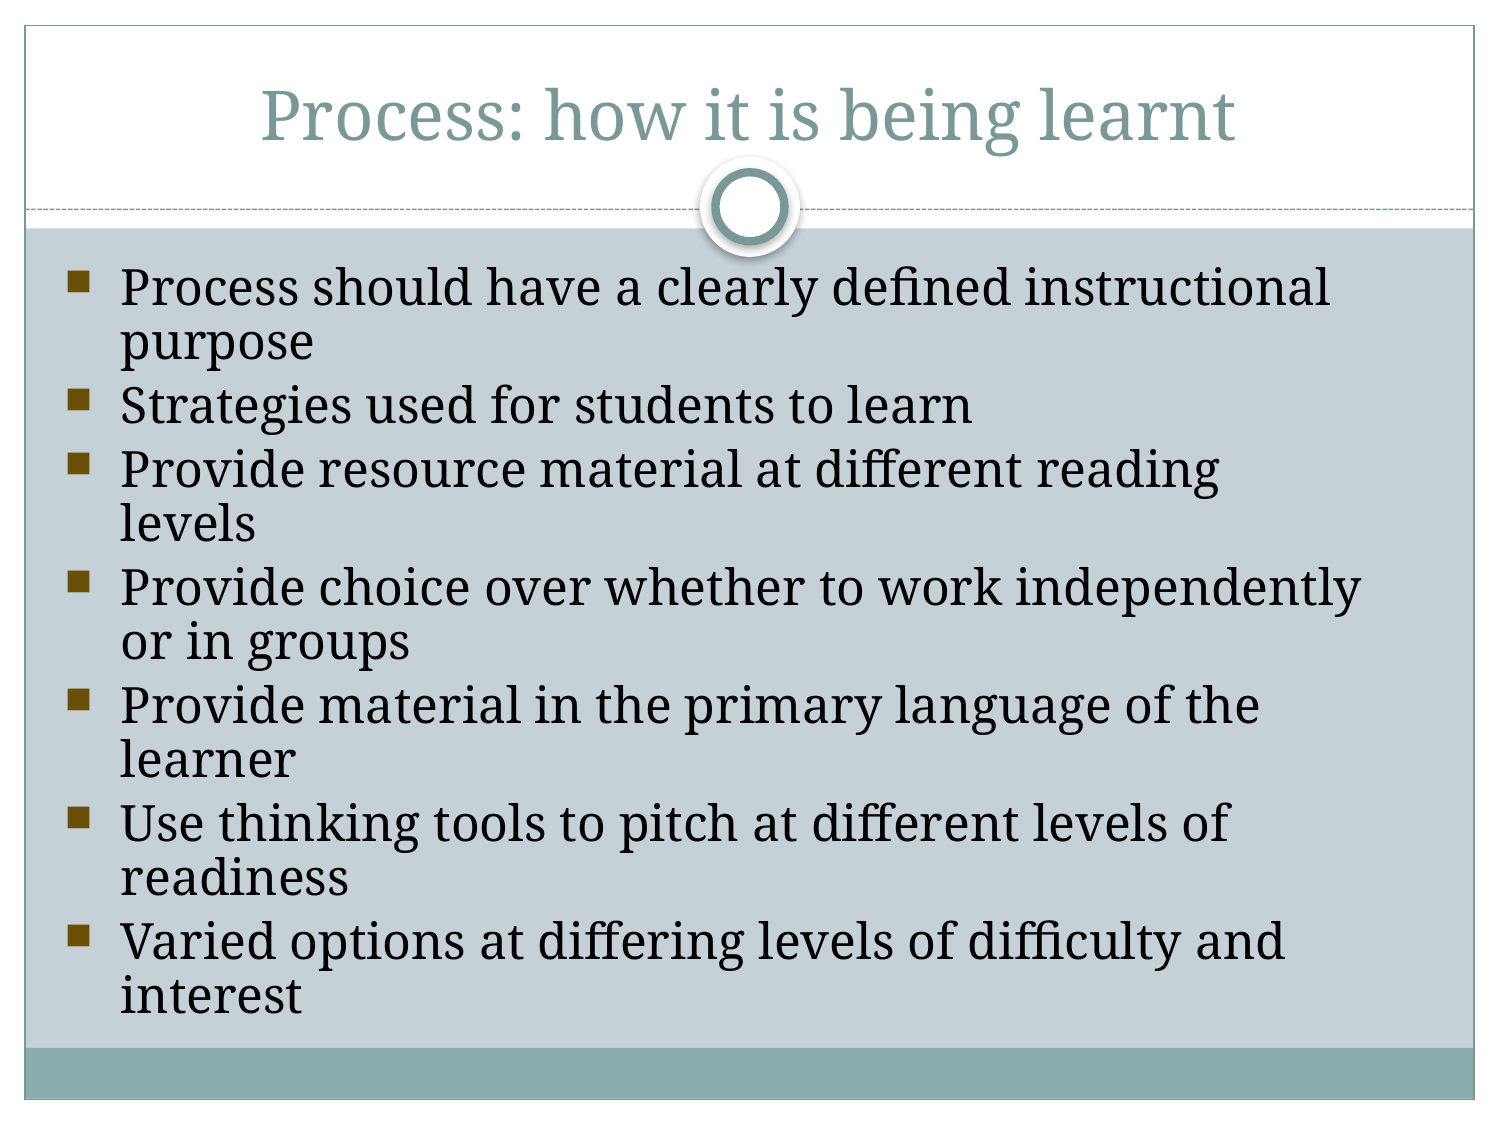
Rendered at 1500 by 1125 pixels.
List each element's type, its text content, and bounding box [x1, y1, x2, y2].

title Process: how it is being learnt [49, 37, 1450, 162]
text_box Process should have a clearly defined instructional purpose Strategies used for students to learn Provide resource material at different reading levels Provide choice over whether to work independently or in groups Provide material in the primary language of the learner Use thinking tools to pitch at different levels of readiness Varied options at differing levels of difficulty and interest [49, 255, 1380, 943]
